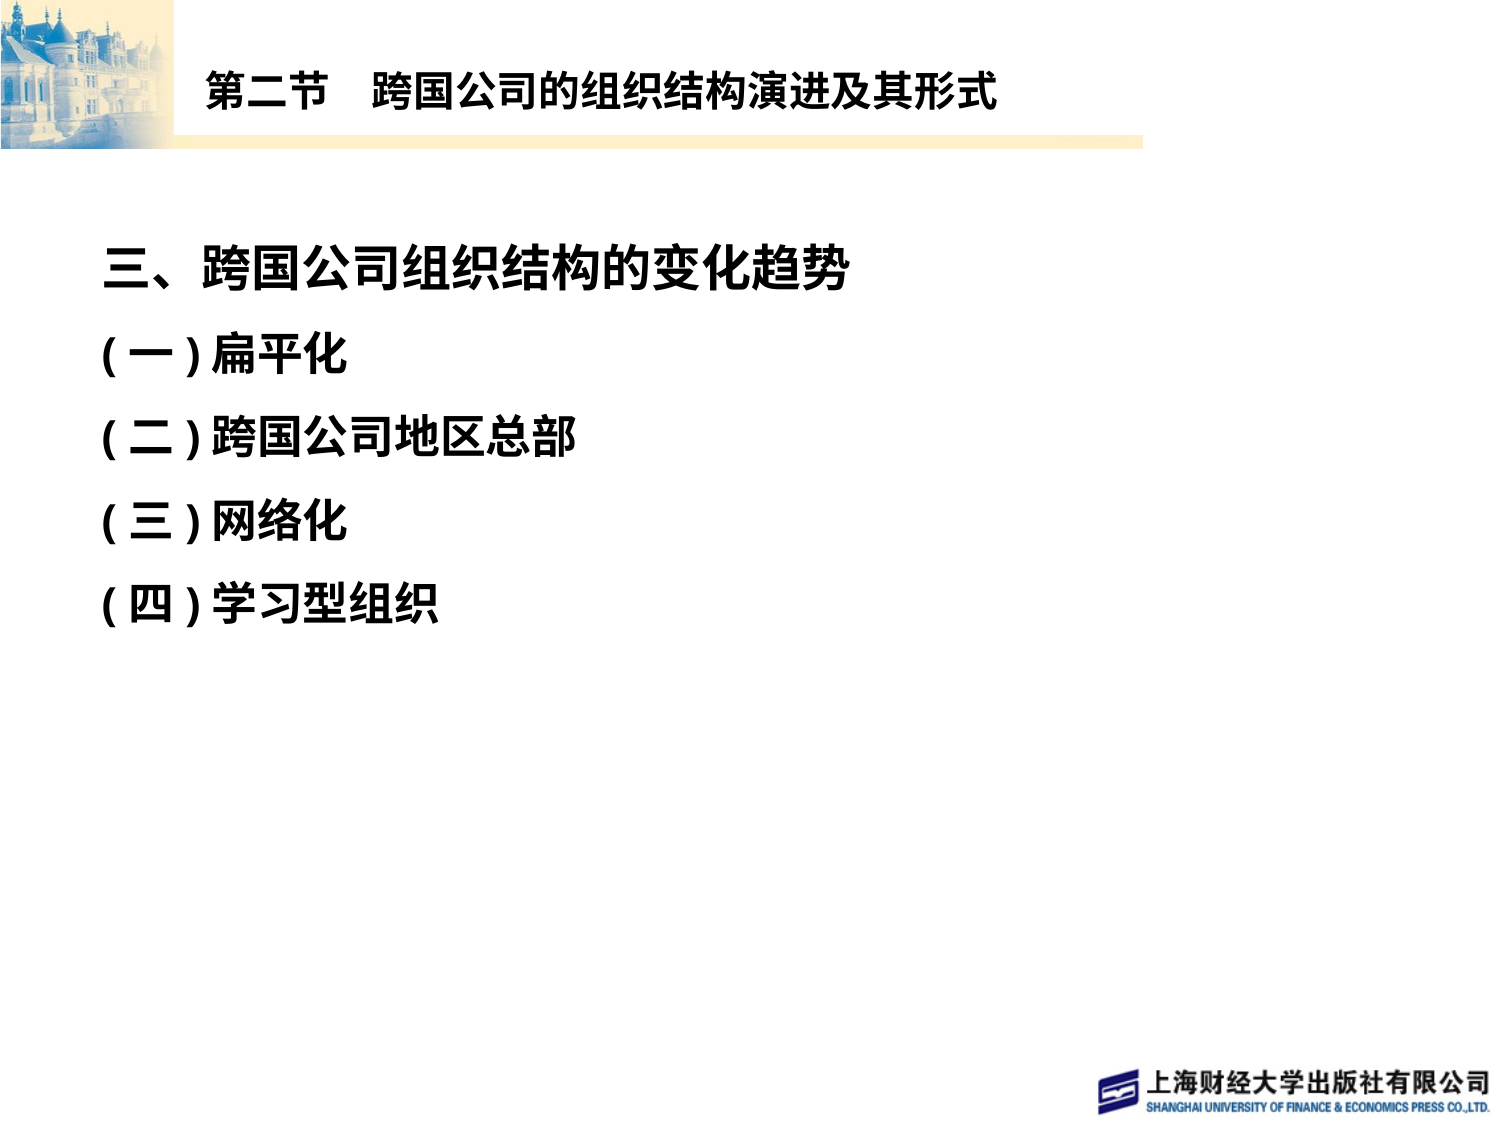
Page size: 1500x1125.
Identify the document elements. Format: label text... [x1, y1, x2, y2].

picture [0, 0, 1143, 149]
picture [1097, 1065, 1494, 1120]
title 第二节 跨国公司的组织结构演进及其形式 [189, 36, 1262, 143]
list 三、跨国公司组织结构的变化趋势 (一)扁平化 (二)跨国公司地区总部 (三)网络化 (四)学习型组织 [86, 207, 1425, 1071]
